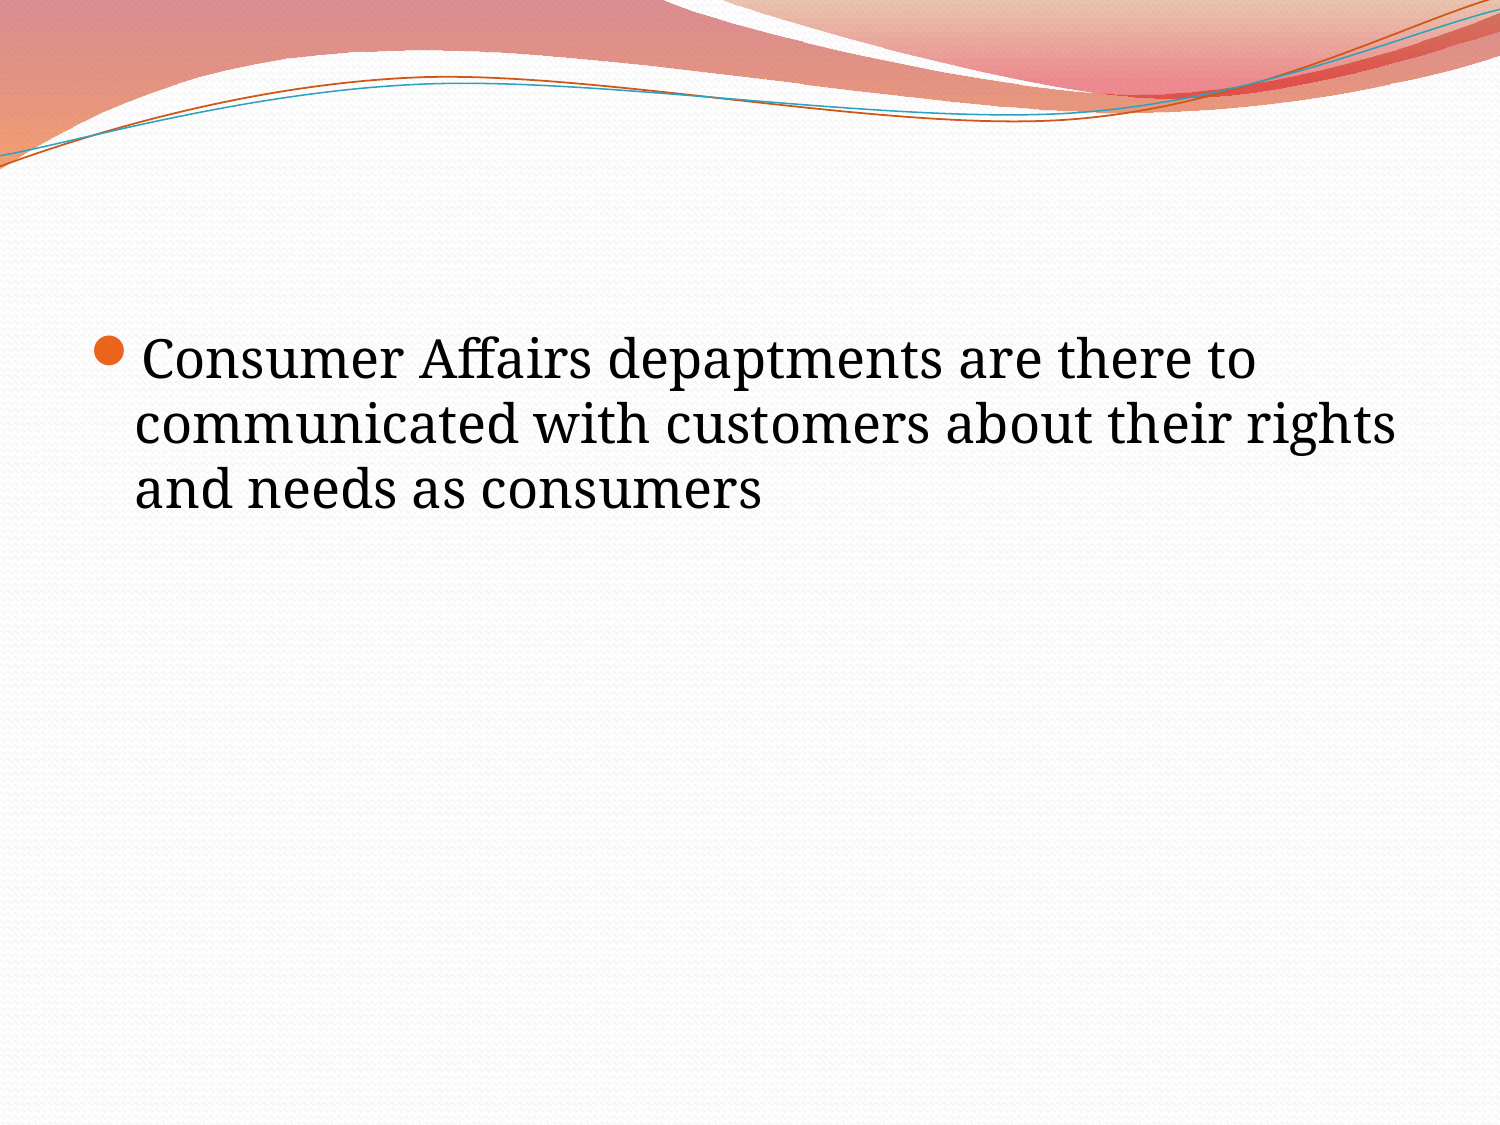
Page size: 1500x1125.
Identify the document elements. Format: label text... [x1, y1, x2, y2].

list Consumer Affairs depaptments are there to communicated with customers about their rights and needs as consumers [75, 317, 1425, 1038]
